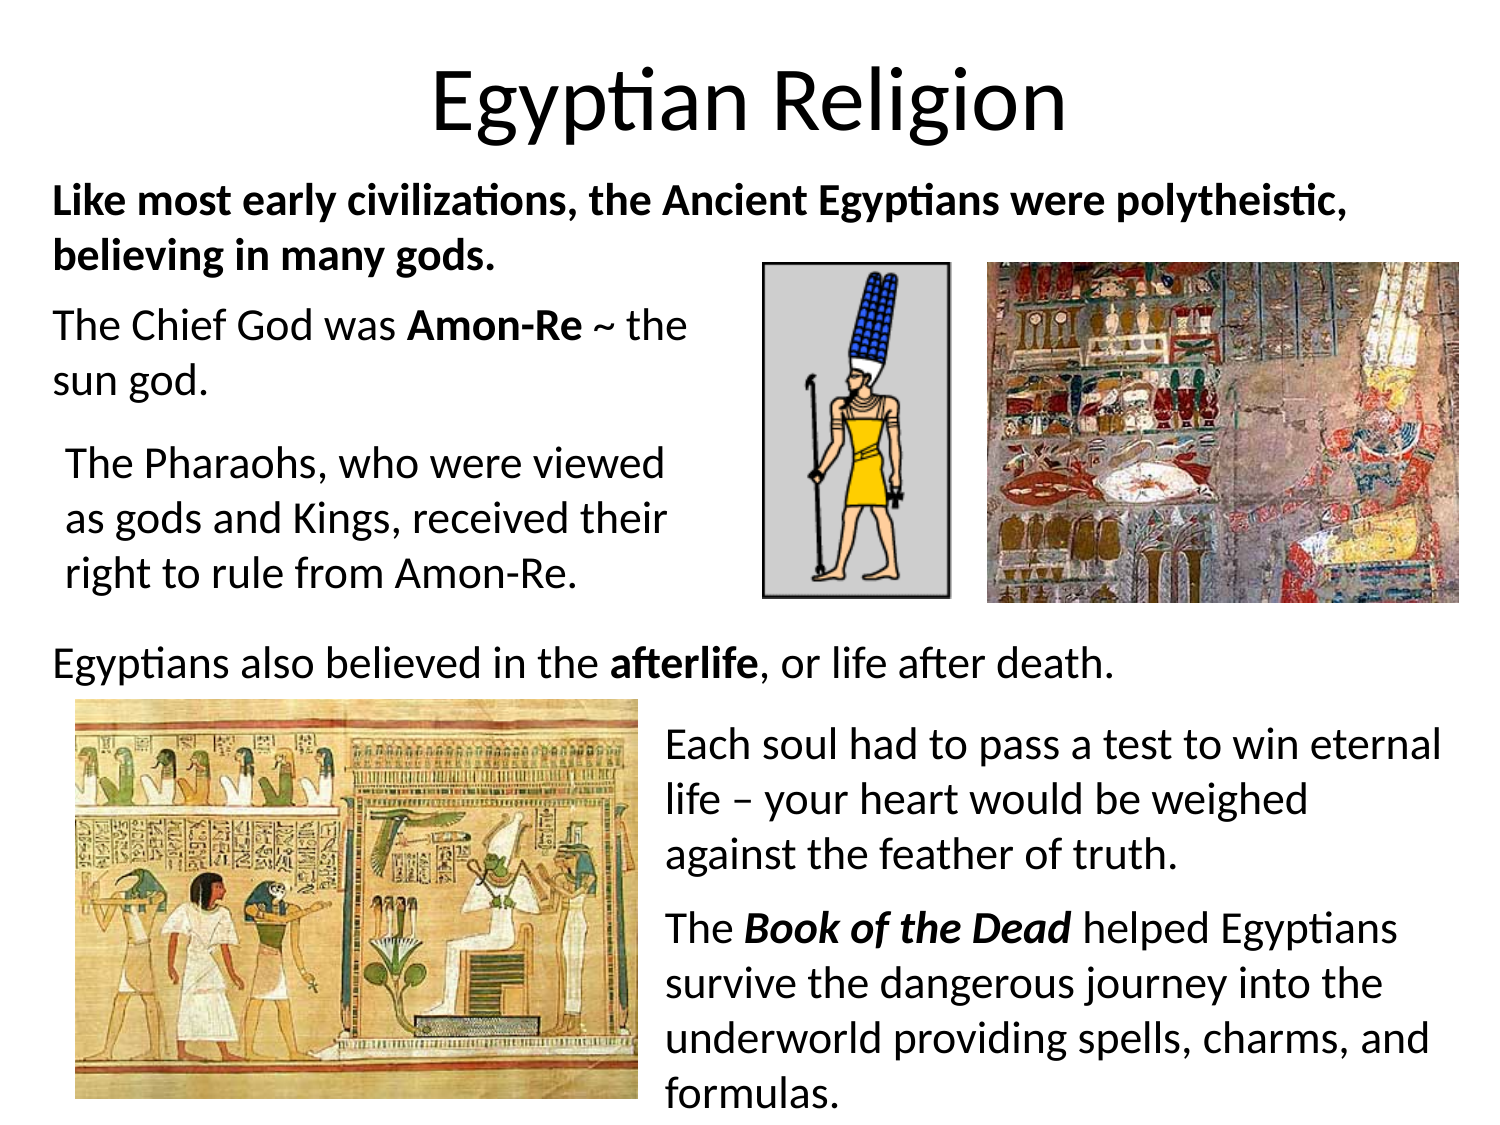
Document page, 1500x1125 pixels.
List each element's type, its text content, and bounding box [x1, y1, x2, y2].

text_box The Chief God was Amon-Re ~ the sun god. [37, 287, 757, 413]
picture [74, 699, 638, 1099]
picture [762, 262, 952, 599]
picture [987, 262, 1459, 604]
text_box The Pharaohs, who were viewed as gods and Kings, received their right to rule from Amon-Re. [49, 425, 725, 605]
text_box Like most early civilizations, the Ancient Egyptians were polytheistic, believing in many gods. [37, 162, 1475, 288]
text_box Egyptians also believed in the afterlife, or life after death. [37, 624, 1463, 695]
text_box Each soul had to pass a test to win eternal life – your heart would be weighed against the feather of truth. The Book of the Dead helped Egyptians survive the dangerous journey into the underworld providing spells, charms, and formulas. [649, 705, 1463, 1125]
title Egyptian Religion [75, 0, 1425, 162]
